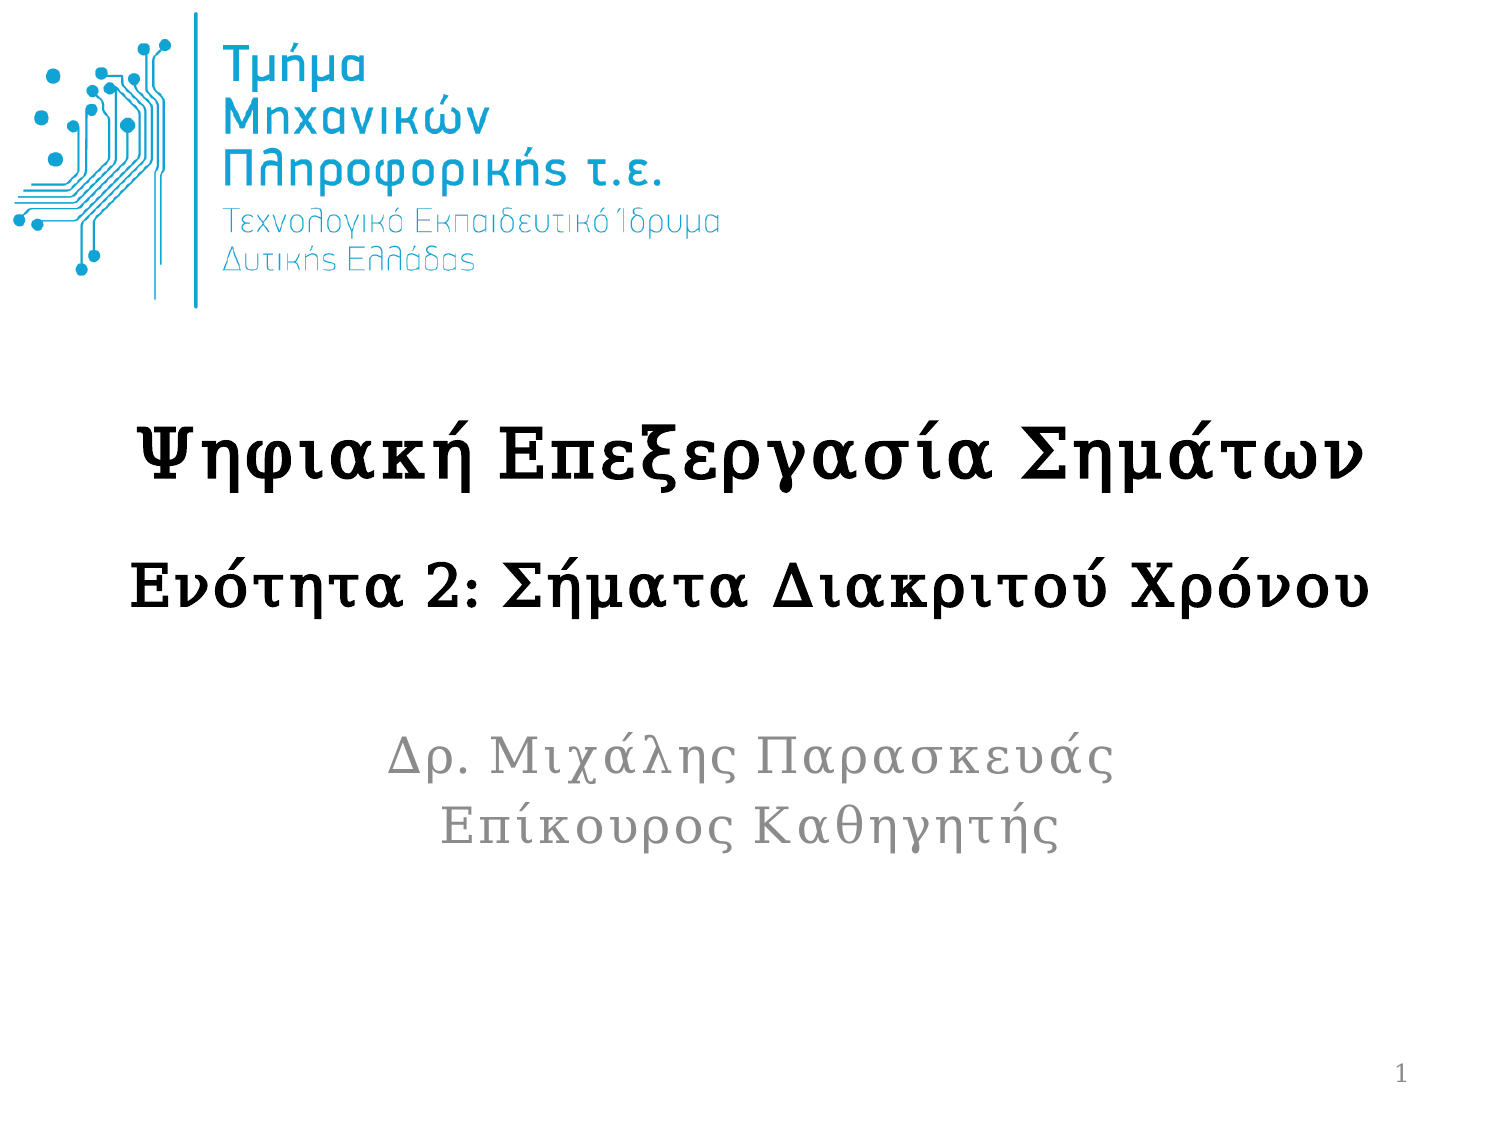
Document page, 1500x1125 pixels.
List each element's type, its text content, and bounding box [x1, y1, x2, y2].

title Ψηφιακή Επεξεργασία Σημάτων [112, 361, 1388, 491]
text_box Ενότητα 2: Σήματα Διακριτού Χρόνου [112, 491, 1388, 674]
subtitle Δρ. Μιχάλης Παρασκευάς Επίκουρος Καθηγητής [225, 716, 1275, 929]
slide_number 1 [1074, 1042, 1425, 1103]
picture [5, 7, 739, 312]
